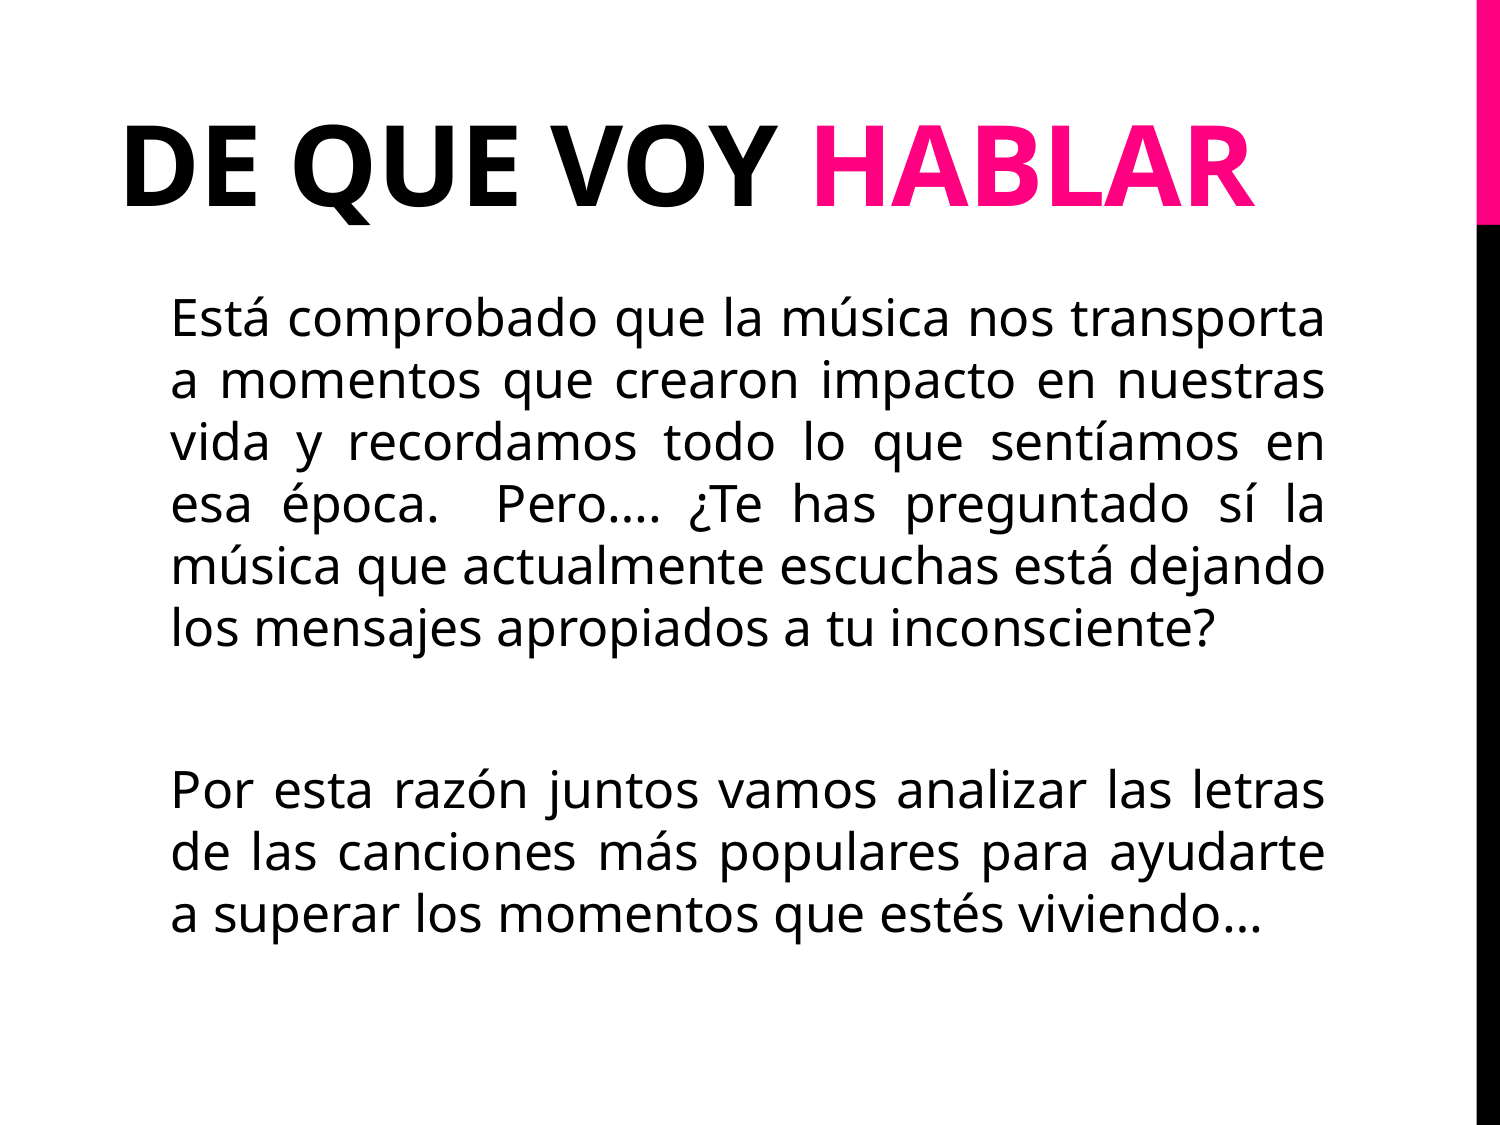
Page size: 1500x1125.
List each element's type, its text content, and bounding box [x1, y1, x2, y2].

list Está comprobado que la música nos transporta a momentos que crearon impacto en nuestras vida y recordamos todo lo que sentíamos en esa época. Pero…. ¿Te has preguntado sí la música que actualmente escuchas está dejando los mensajes apropiados a tu inconsciente? Por esta razón juntos vamos analizar las letras de las canciones más populares para ayudarte a superar los momentos que estés viviendo… [155, 277, 1343, 1020]
title De que voy hablar [102, 19, 1396, 237]
